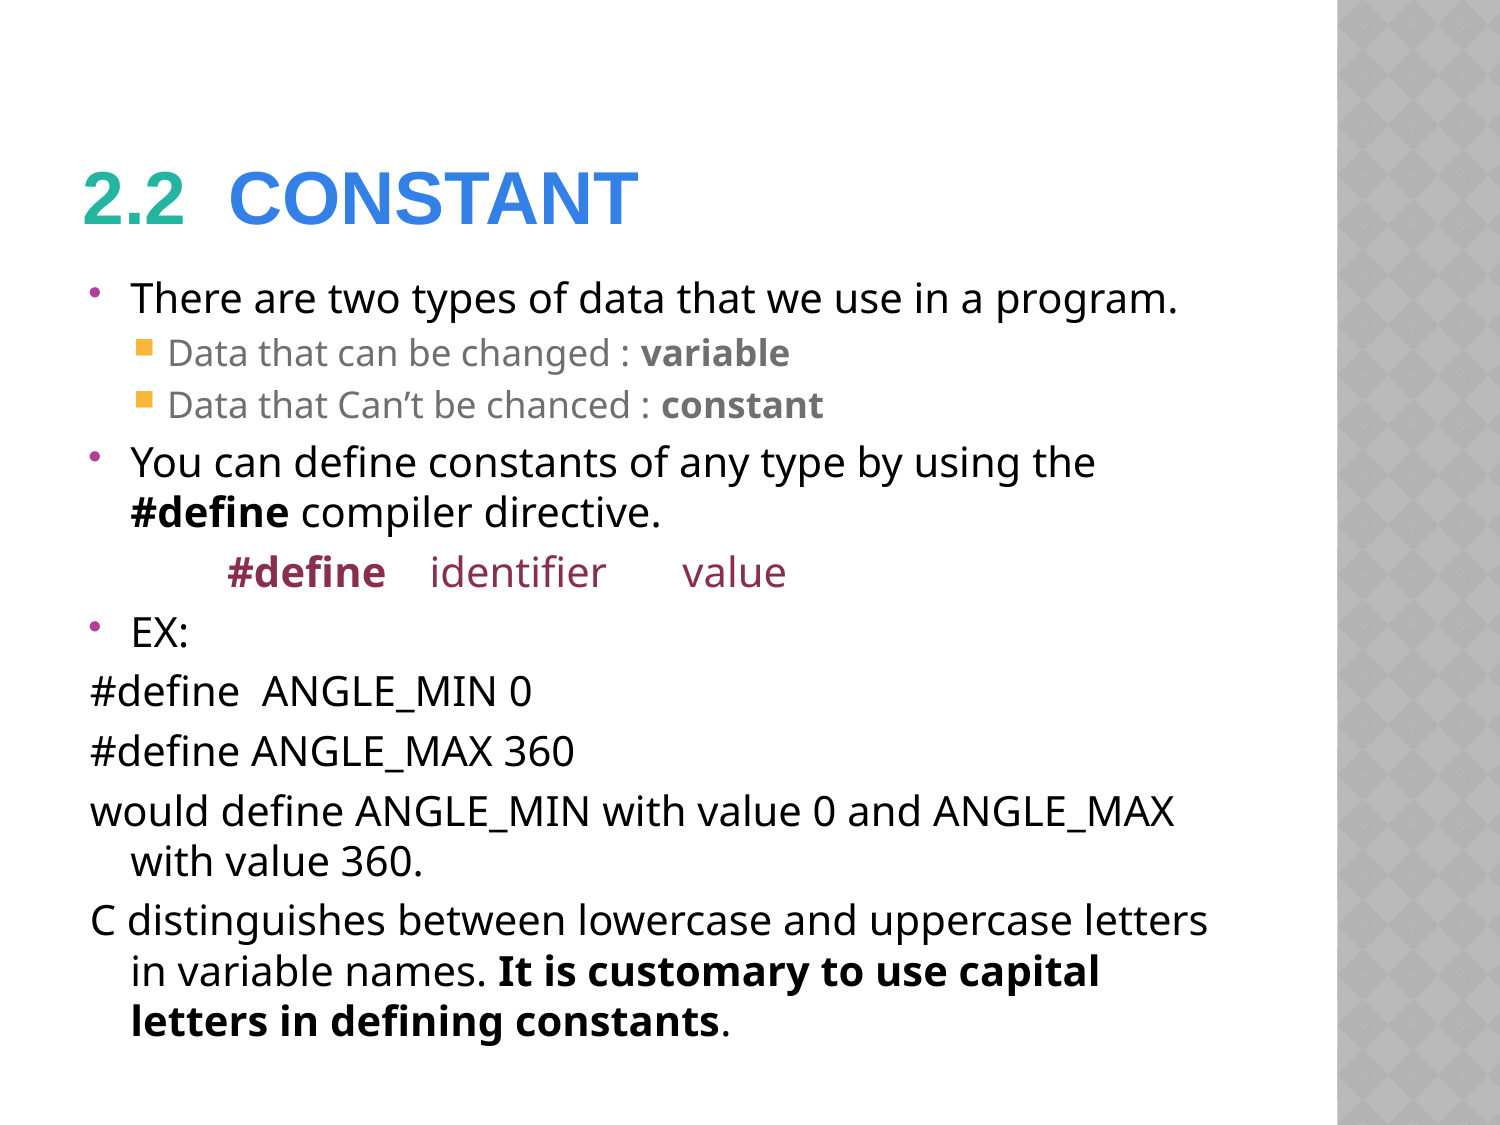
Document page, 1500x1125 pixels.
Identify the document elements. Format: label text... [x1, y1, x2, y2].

title 2.2 Constant [75, 52, 1263, 240]
list There are two types of data that we use in a program. Data that can be changed : variable Data that Can’t be chanced : constant You can define constants of any type by using the #define compiler directive. #define identifier value EX: #define ANGLE_MIN 0 #define ANGLE_MAX 360 would define ANGLE_MIN with value 0 and ANGLE_MAX with value 360. C distinguishes between lowercase and uppercase letters in variable names. It is customary to use capital letters in defining constants. [75, 264, 1263, 1059]
